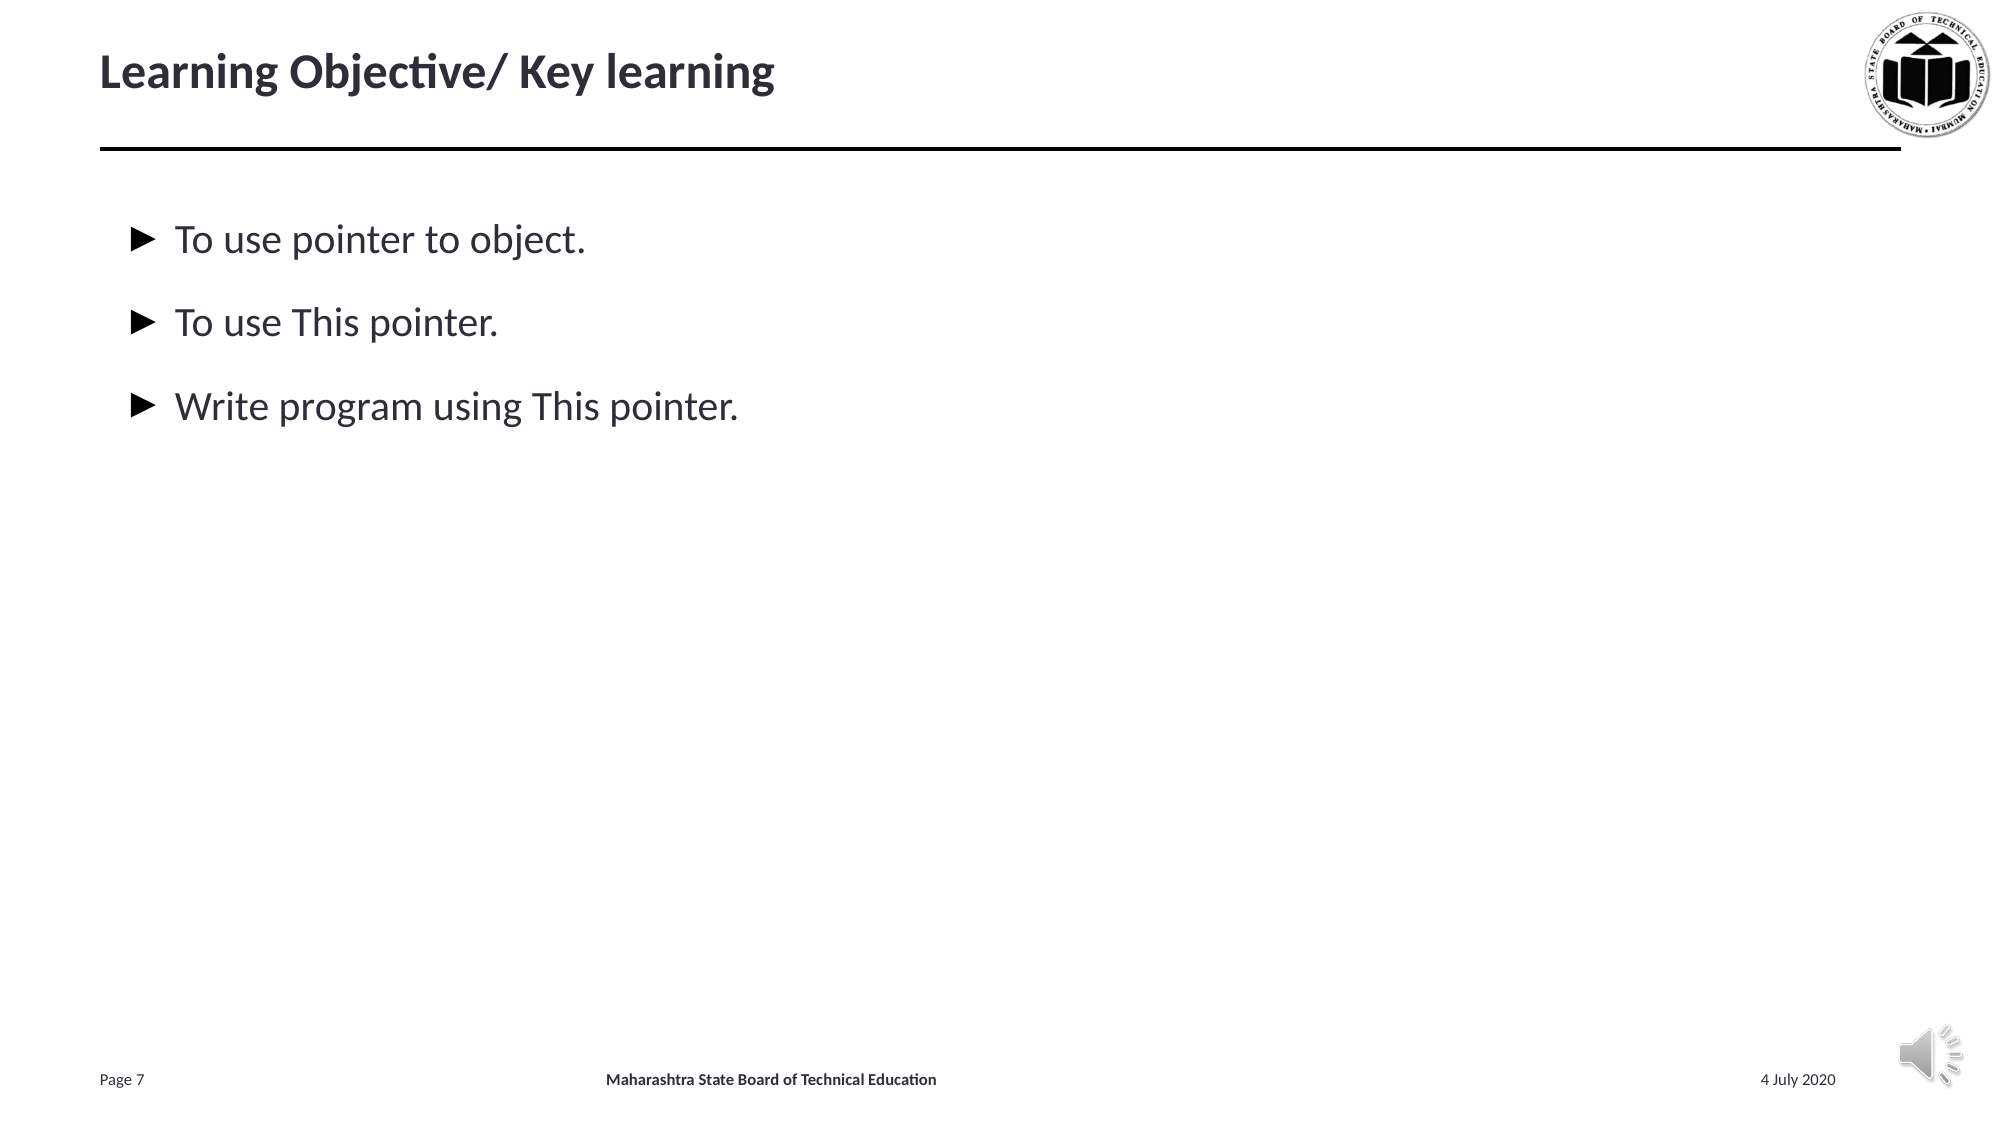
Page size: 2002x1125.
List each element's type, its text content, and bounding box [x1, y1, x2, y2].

picture [1852, 0, 2001, 149]
list To use pointer to object. To use This pointer. Write program using This pointer. [100, 186, 1901, 999]
picture [1898, 1022, 1966, 1090]
title Learning Objective/ Key learning [100, 48, 1901, 146]
